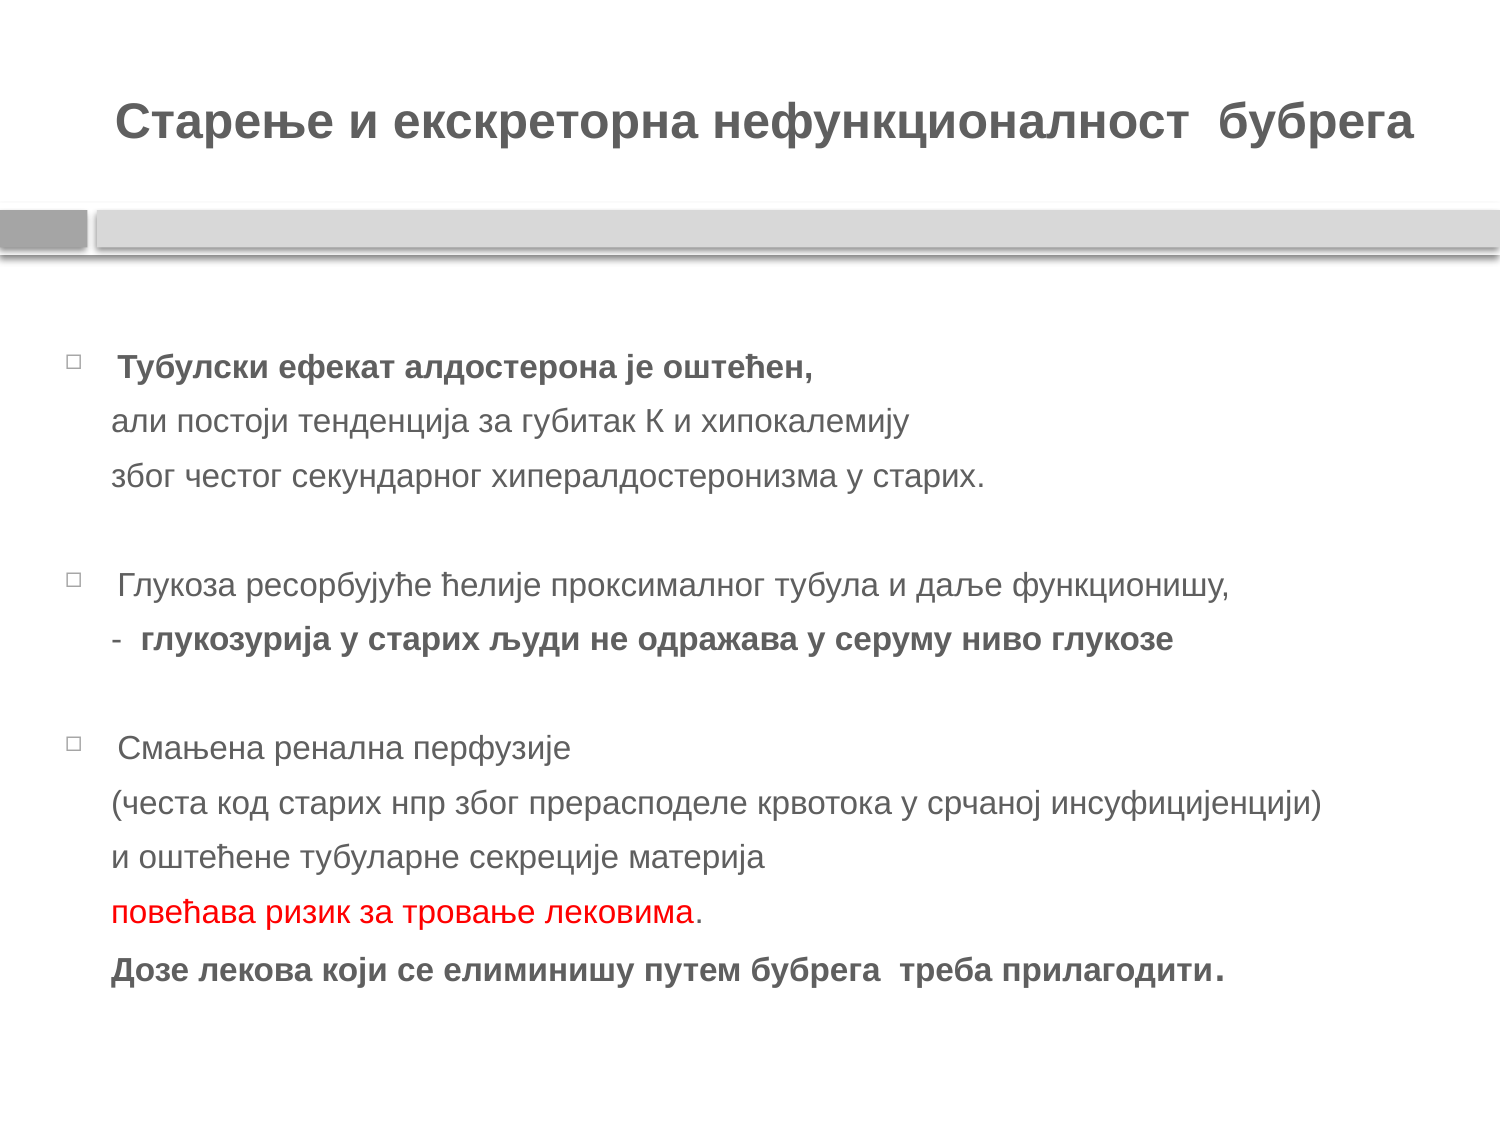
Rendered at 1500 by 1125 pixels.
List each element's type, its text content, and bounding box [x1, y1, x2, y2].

list Тубулски ефекат алдостерона је оштећен, али постоји тенденција за губитак К и хипокалемију због честог секундарног хипералдостеронизма у старих. Глукоза ресорбујуће ћелије проксималног тубула и даље функционишу, - глукозурија у старих људи не одражава у серуму ниво глукозе Смањена ренална перфузије (честа код старих нпр због прерасподеле крвотока у срчаној инсуфицијенцији) и оштећене тубуларне секреције материја повећава ризик за тровање лековима. Дозе лекова који се елиминишу путем бубрега треба прилагодити. [50, 337, 1500, 1125]
title Старење и екскреторна нефункционалност бубрега [99, 37, 1438, 200]
